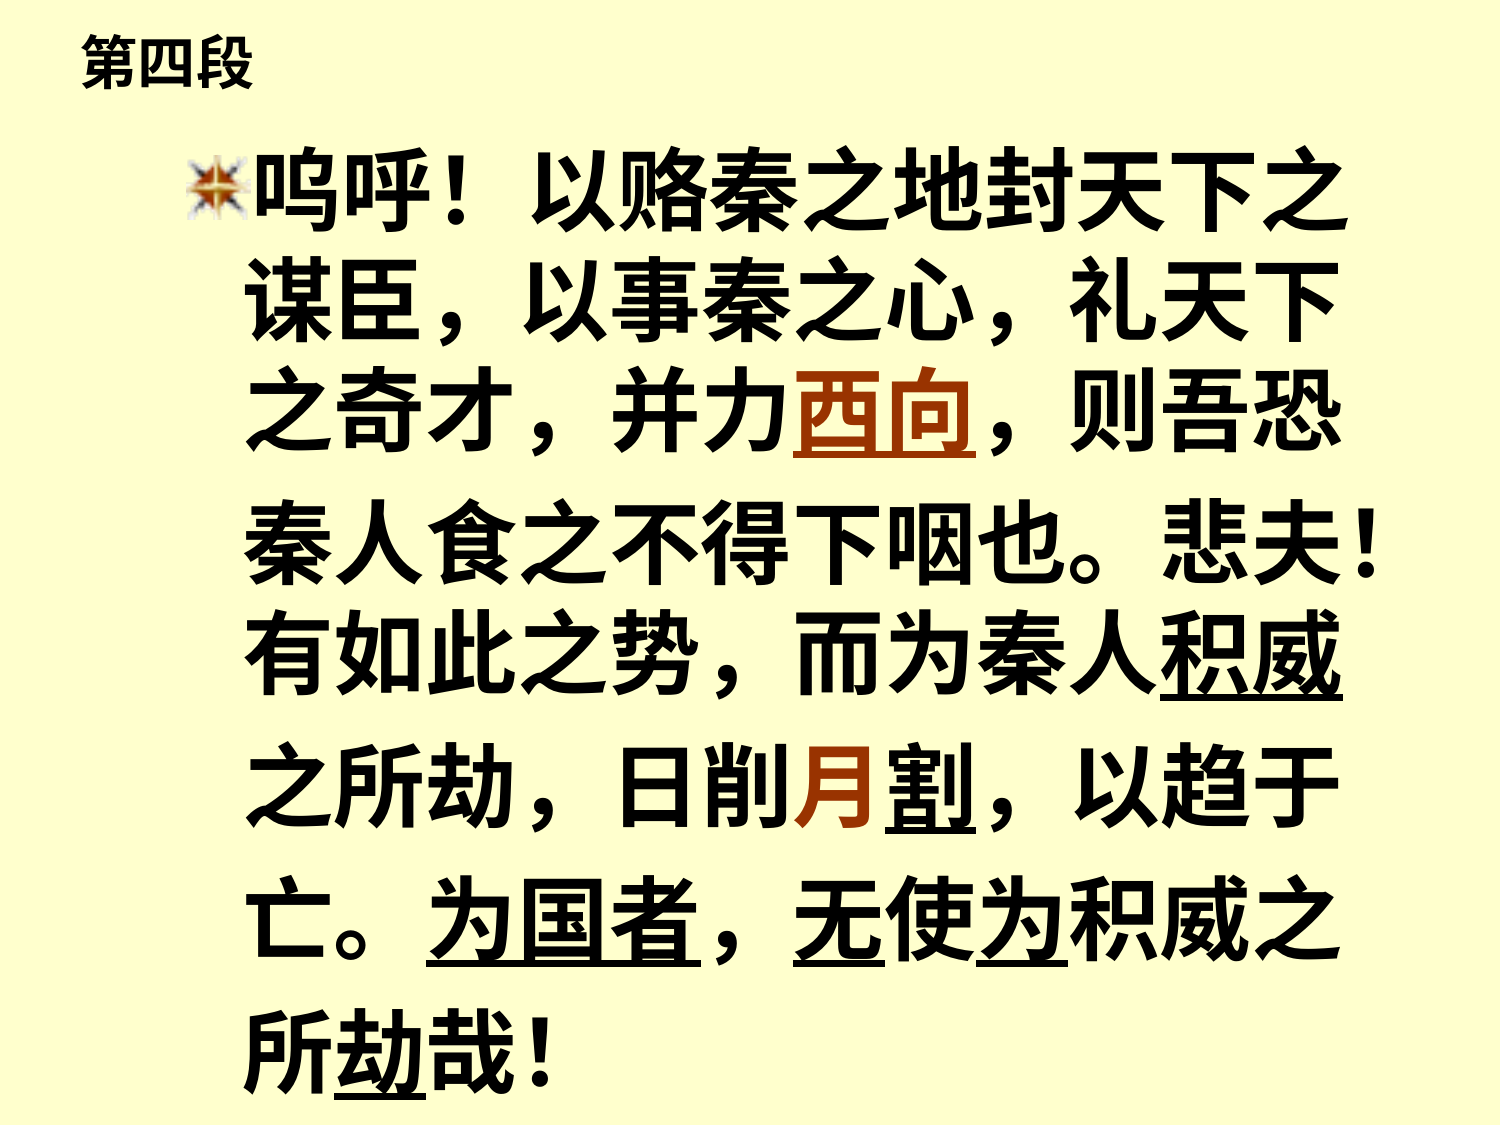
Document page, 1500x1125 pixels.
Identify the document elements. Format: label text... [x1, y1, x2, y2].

picture [186, 155, 251, 220]
list 呜呼！以赂秦之地封天下之谋臣，以事秦之心，礼天下之奇才，并力西向，则吾恐秦人食之不得下咽也。悲夫！有如此之势，而为秦人积威之所劫，日削月割，以趋于亡。为国者，无使为积威之所劫哉！ [170, 125, 1446, 1013]
text_box 第四段 [64, 19, 301, 104]
